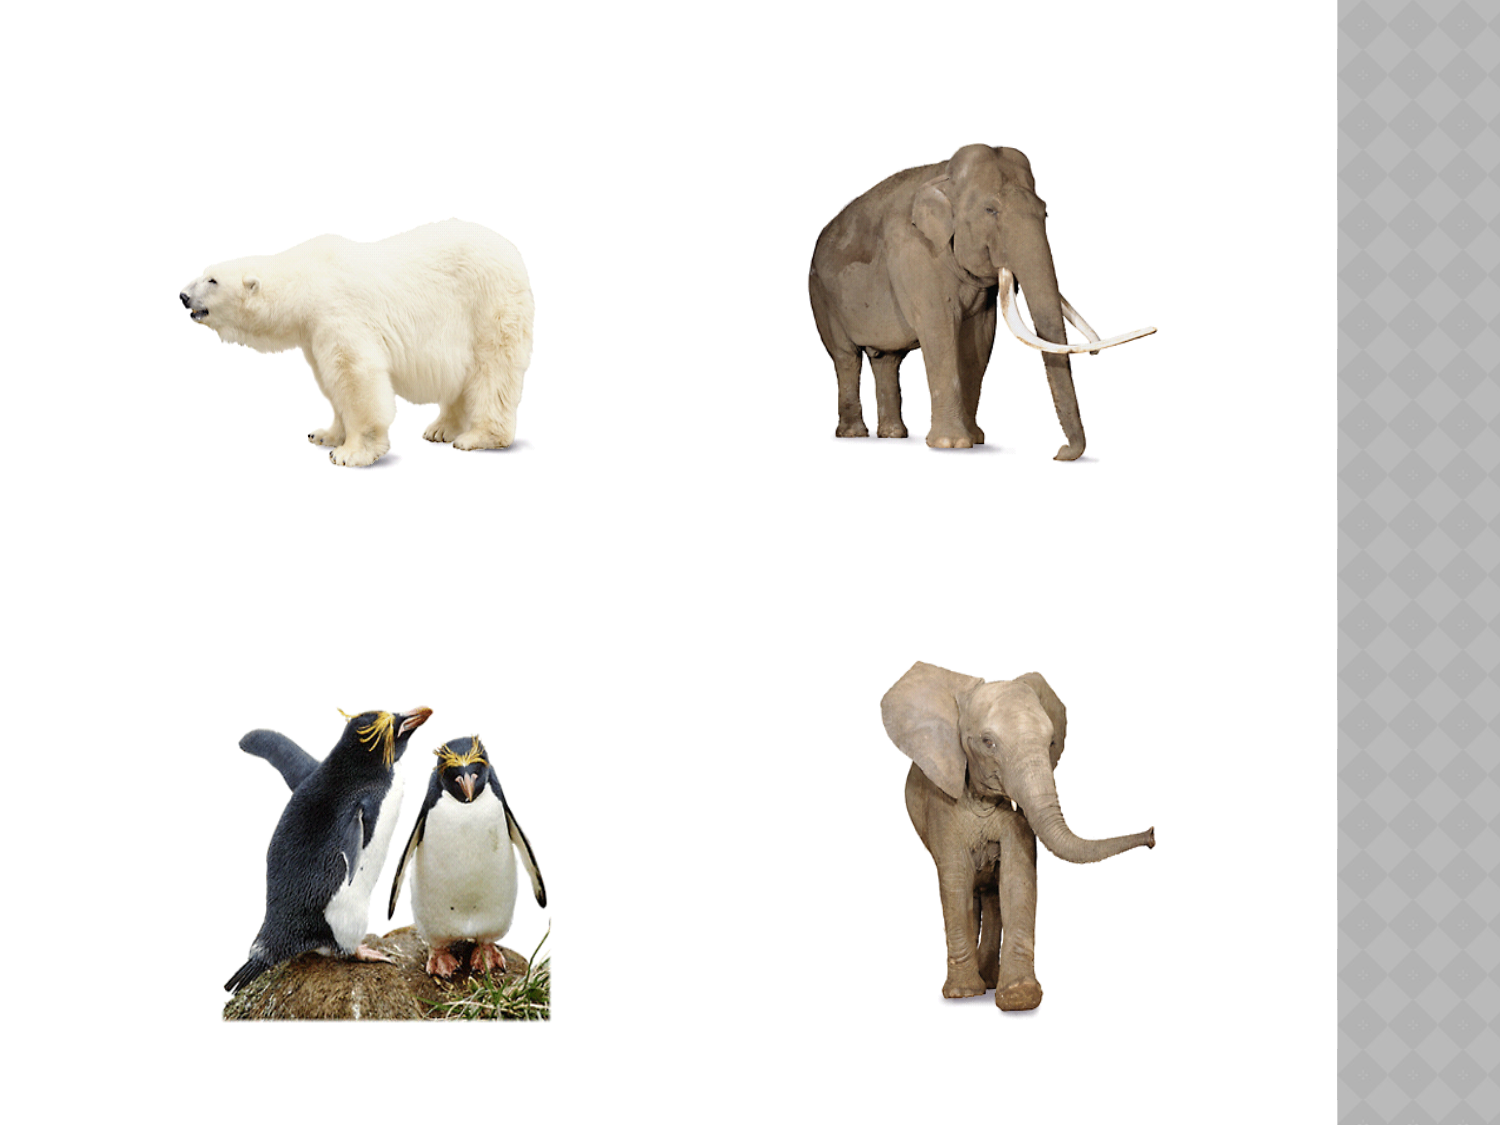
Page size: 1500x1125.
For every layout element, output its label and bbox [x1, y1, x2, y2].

picture [69, 0, 645, 505]
picture [58, 515, 1337, 1045]
picture [632, 0, 1335, 489]
